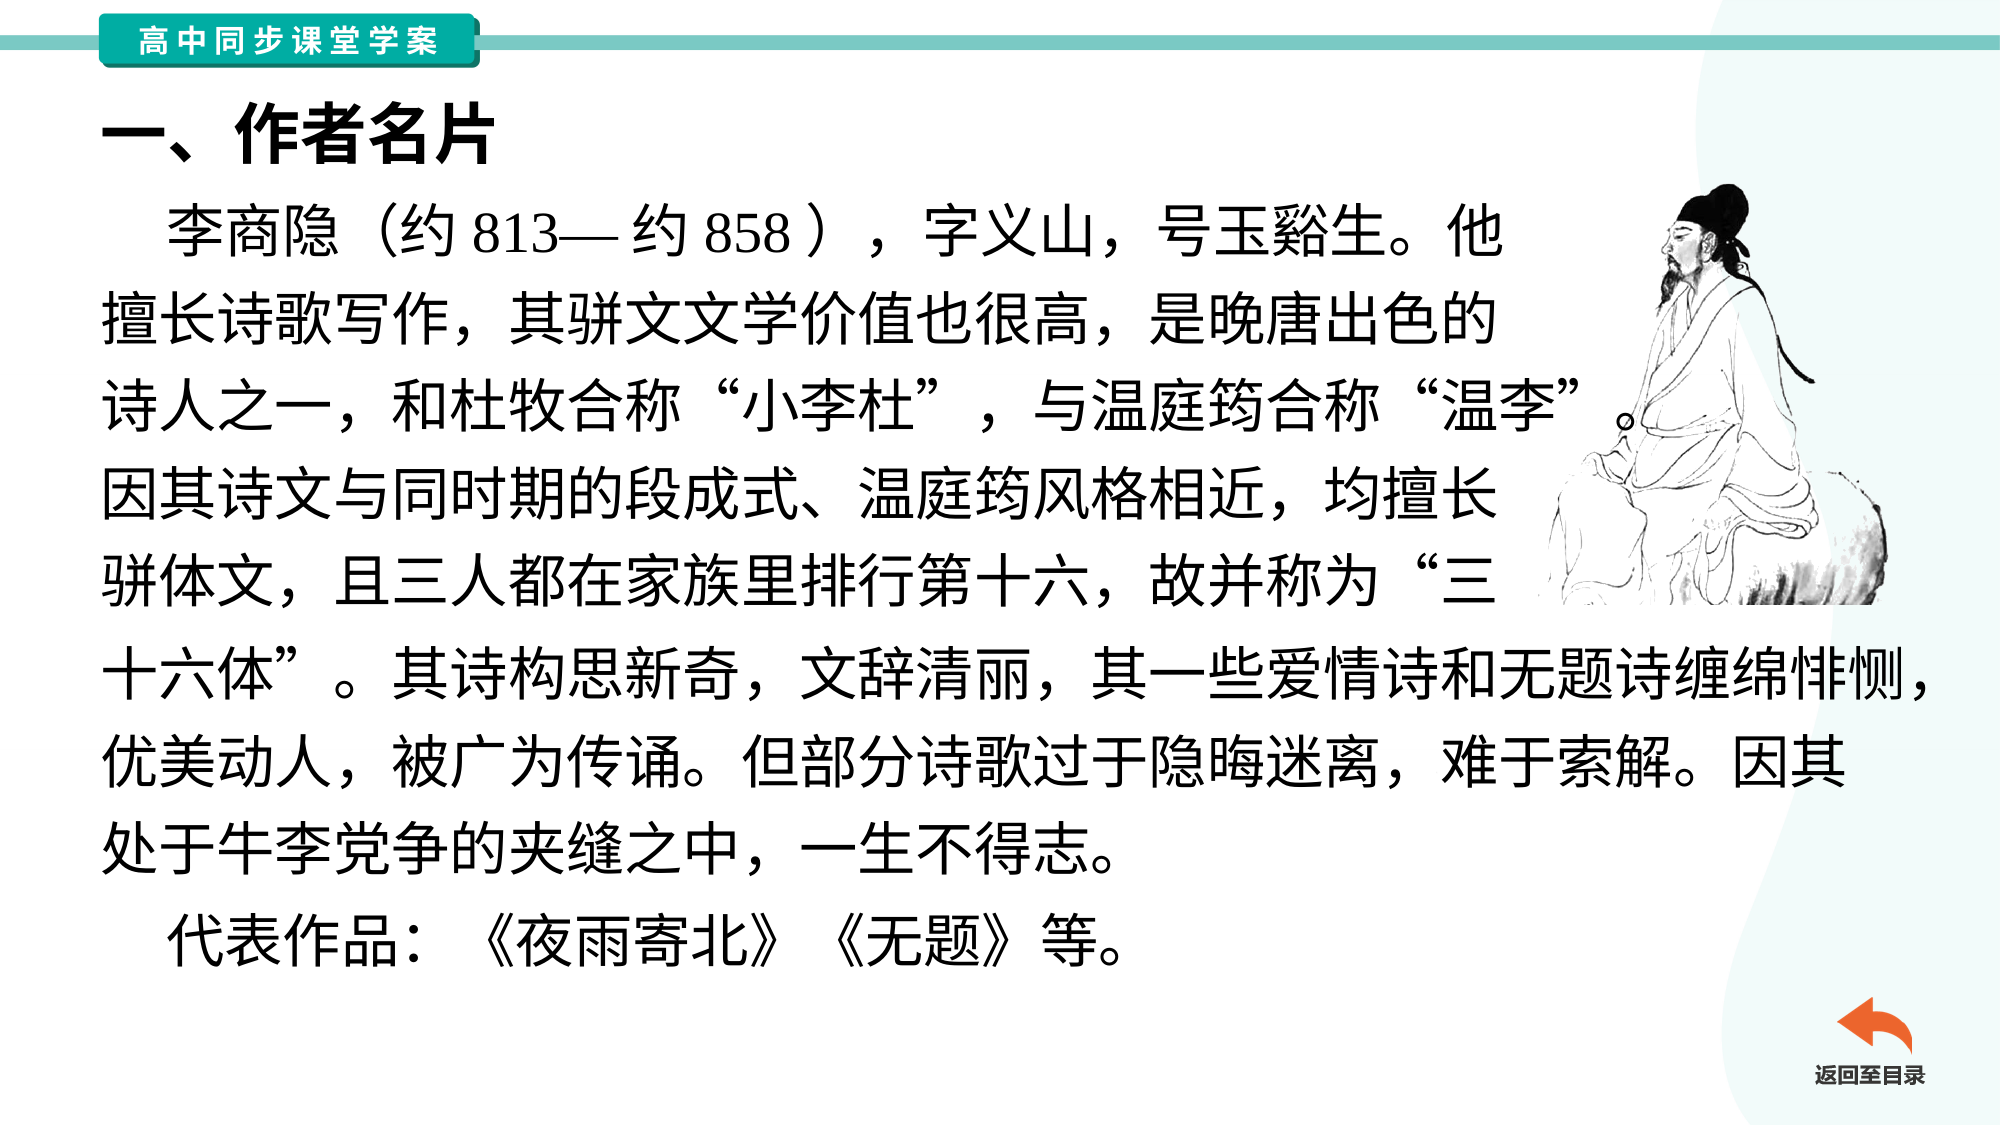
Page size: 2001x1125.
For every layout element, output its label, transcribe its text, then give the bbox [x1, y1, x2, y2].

text_box 代表作品：《夜雨寄北》《无题》等。 [100, 888, 1899, 975]
text_box 一、作者名片 [100, 76, 1899, 176]
text_box 十六体”。其诗构思新奇，文辞清丽，其一些爱情诗和无题诗缠绵悱恻， 优美动人，被广为传诵。但部分诗歌过于隐晦迷离，难于索解。因其 处于牛李党争的夹缝之中，一生不得志。 [100, 619, 1900, 883]
picture [0, 0, 2000, 1125]
text_box 李商隐（约813—约858），字义山，号玉谿生。他 擅长诗歌写作，其骈文文学价值也很高，是晚唐出色的 诗人之一，和杜牧合称“小李杜”，与温庭筠合称“温李”。 因其诗文与同时期的段成式、温庭筠风格相近，均擅长 骈体文，且三人都在家族里排行第十六，故并称为“三 [100, 176, 1518, 615]
